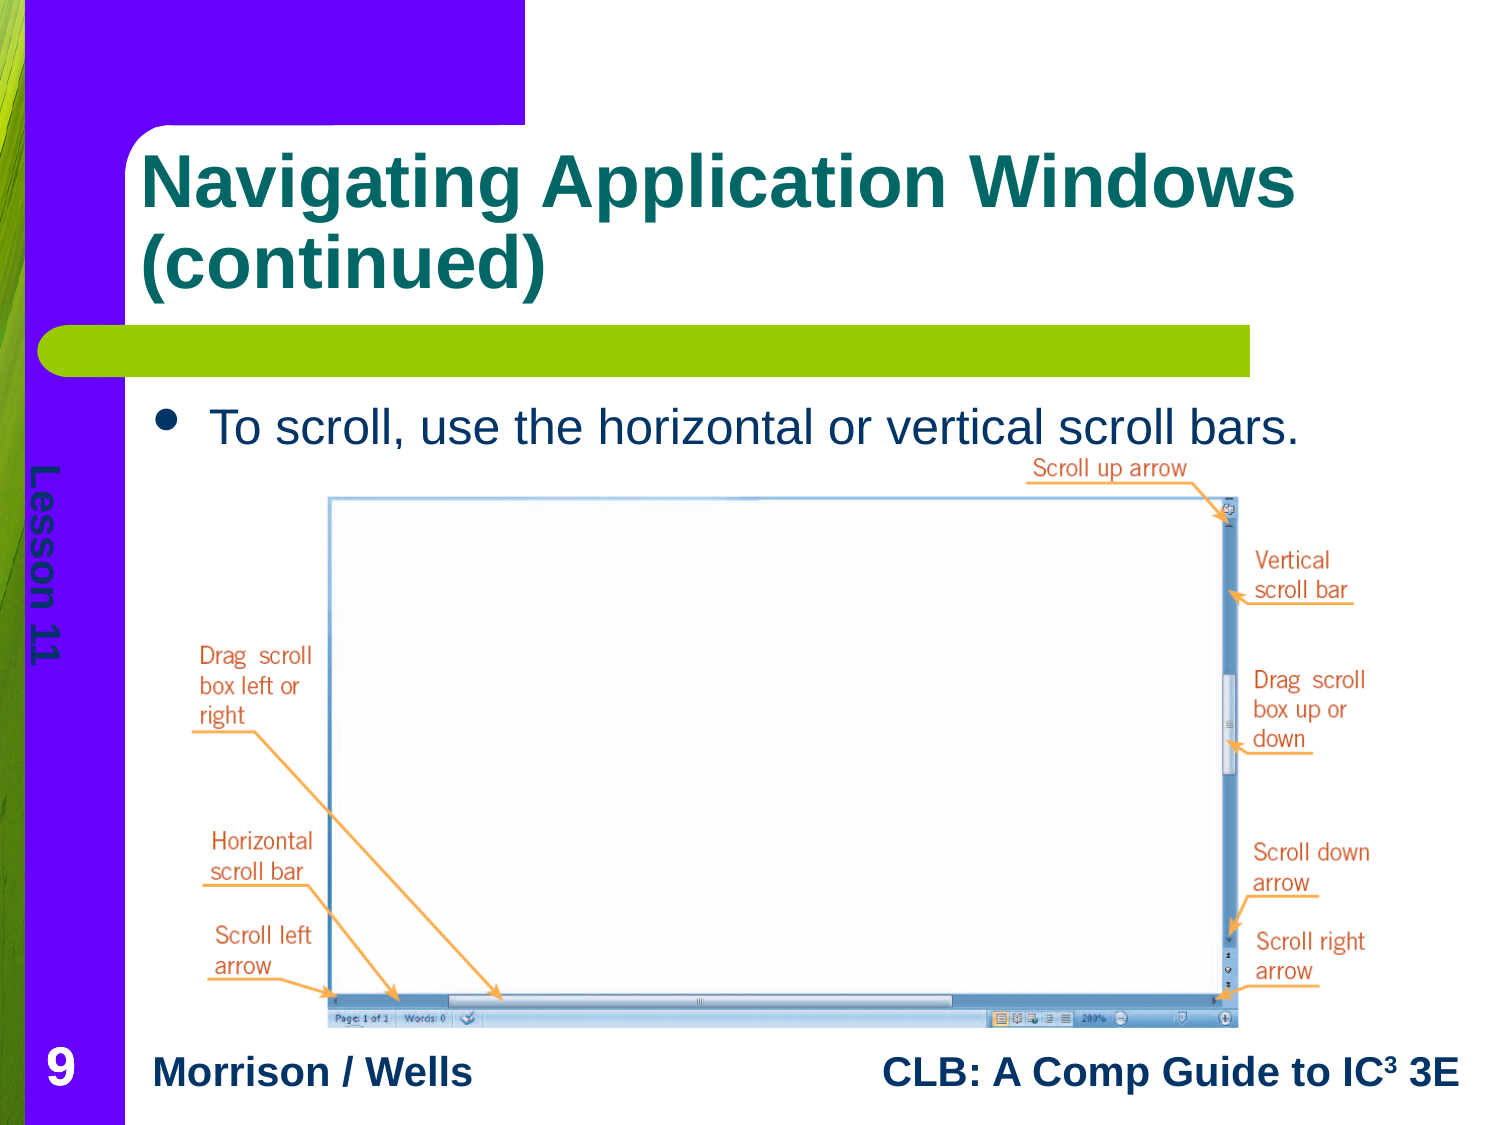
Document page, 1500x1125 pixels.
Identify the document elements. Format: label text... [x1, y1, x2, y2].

picture [187, 449, 1379, 1039]
list To scroll, use the horizontal or vertical scroll bars. [137, 387, 1400, 551]
text_box 9 [13, 1023, 111, 1105]
picture [0, 0, 25, 1125]
title Navigating Application Windows (continued) [124, 124, 1426, 313]
